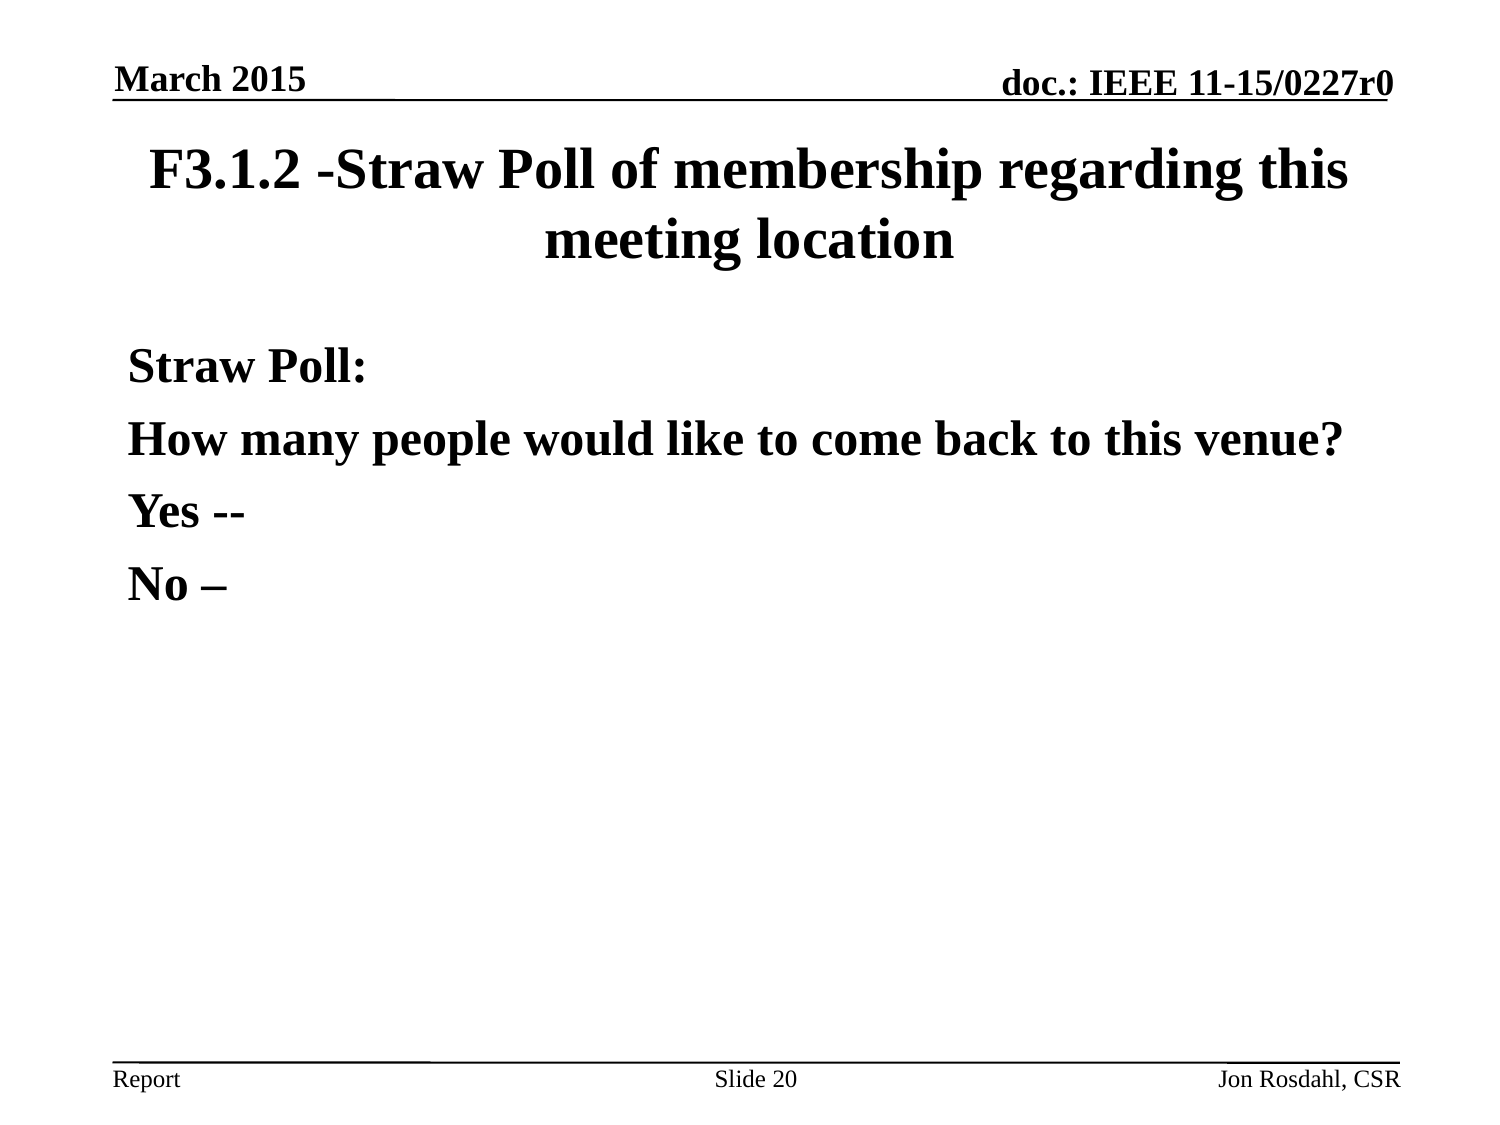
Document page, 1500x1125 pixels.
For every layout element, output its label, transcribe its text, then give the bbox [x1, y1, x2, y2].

list Straw Poll: How many people would like to come back to this venue? Yes -- No – [112, 324, 1388, 1000]
title F3.1.2 -Straw Poll of membership regarding this meeting location [112, 112, 1388, 288]
slide_number Slide 20 [712, 1061, 800, 1123]
footer Jon Rosdahl, CSR [878, 1061, 1402, 1093]
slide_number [114, 54, 423, 100]
